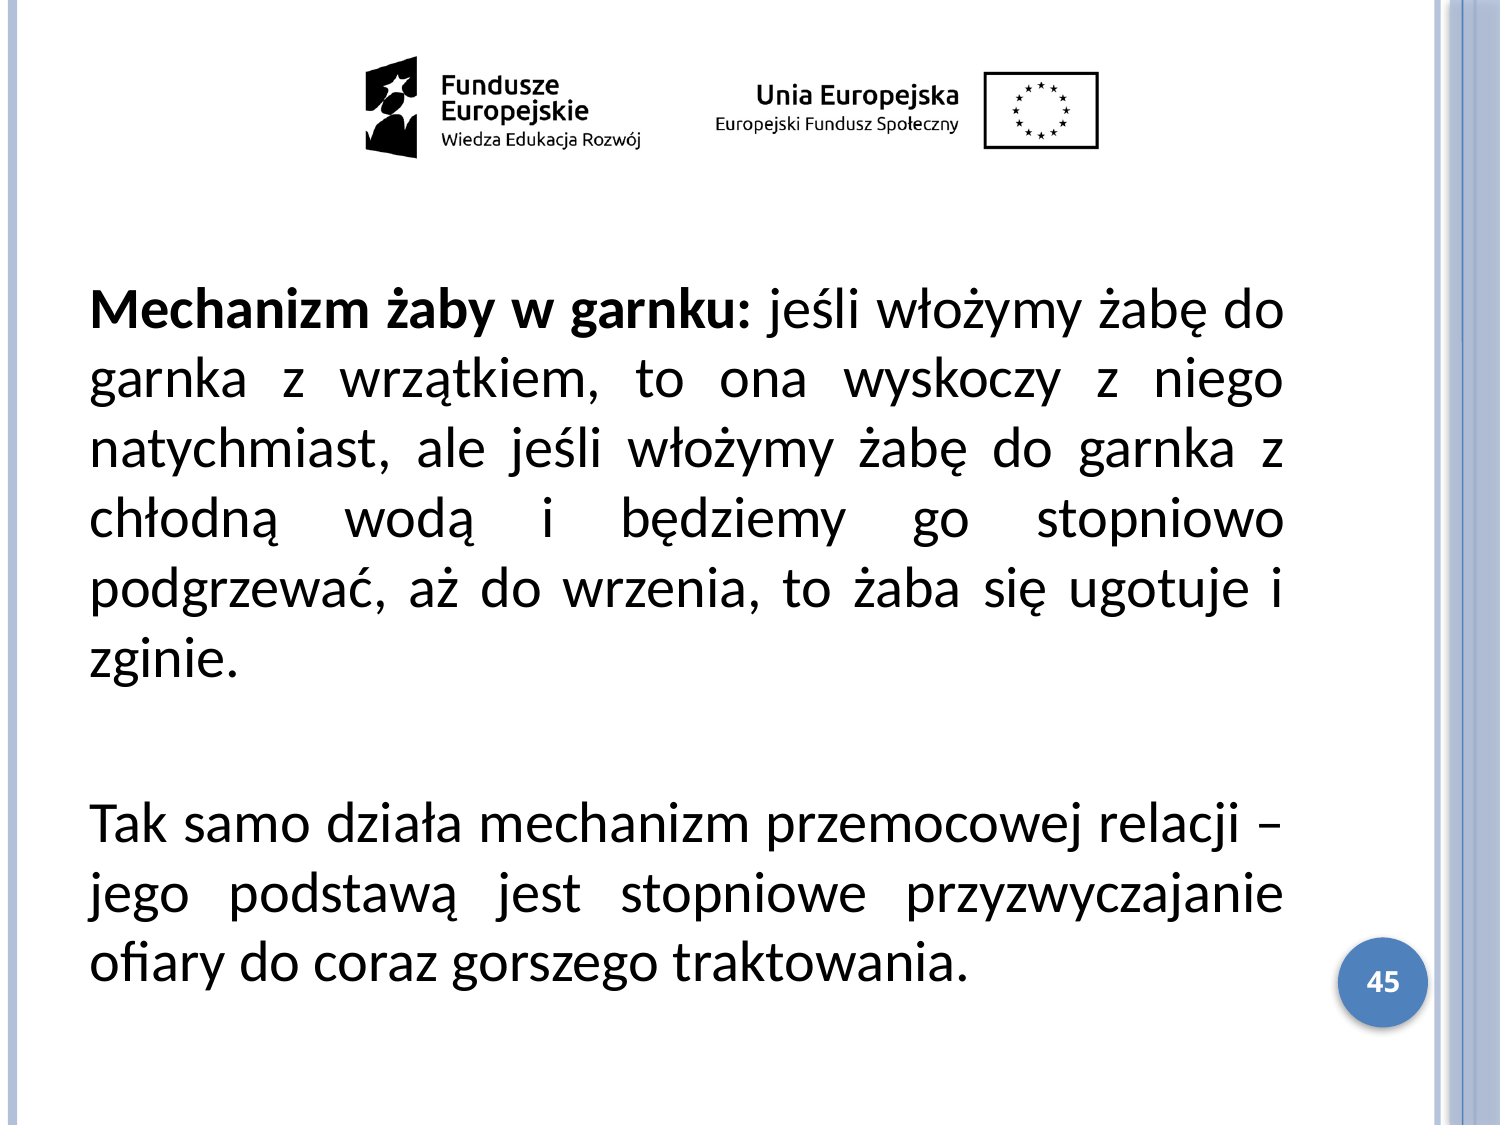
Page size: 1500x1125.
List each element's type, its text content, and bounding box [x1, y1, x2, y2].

slide_number 45 [1333, 940, 1434, 1027]
list Mechanizm żaby w garnku: jeśli włożymy żabę do garnka z wrzątkiem, to ona wyskoczy z niego natychmiast, ale jeśli włożymy żabę do garnka z chłodną wodą i będziemy go stopniowo podgrzewać, aż do wrzenia, to żaba się ugotuje i zginie. Tak samo działa mechanizm przemocowej relacji – jego podstawą jest stopniowe przyzwyczajanie ofiary do coraz gorszego traktowania. [75, 262, 1300, 1062]
picture [340, 30, 1124, 184]
